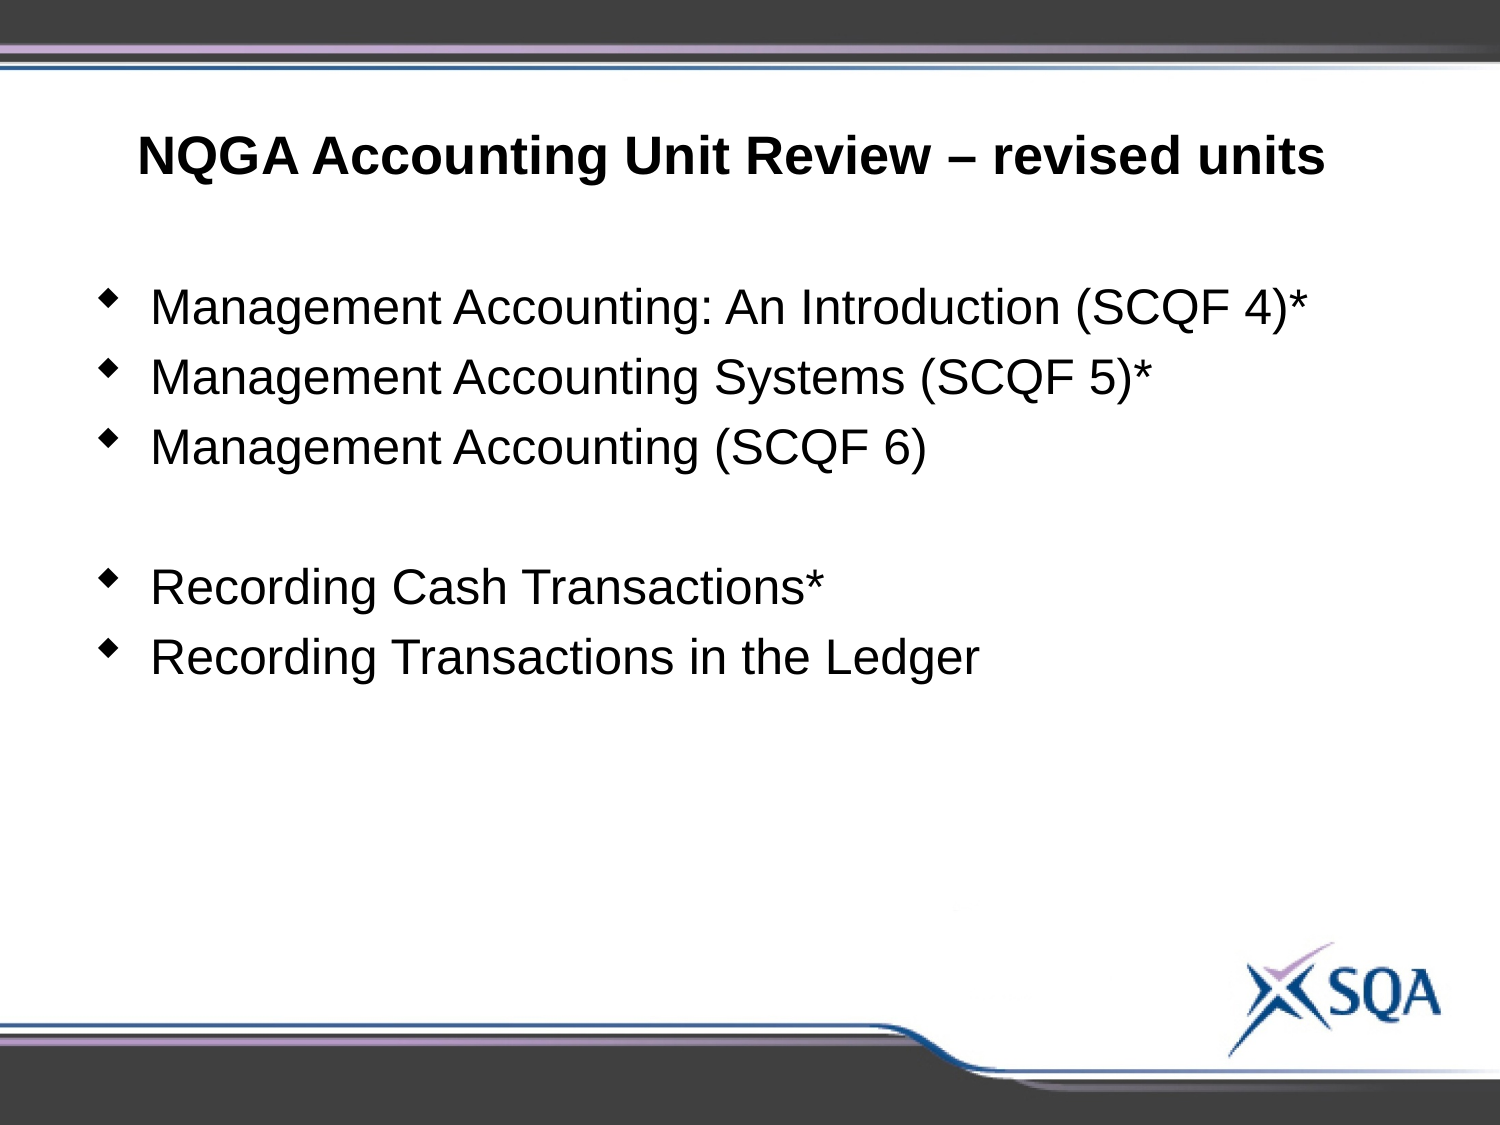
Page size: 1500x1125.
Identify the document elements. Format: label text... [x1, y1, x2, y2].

text_box NQGA Accounting Unit Review – revised units [76, 113, 1390, 208]
picture [0, 0, 1500, 1125]
text_box Management Accounting: An Introduction (SCQF 4)* Management Accounting Systems (SCQF 5)* Management Accounting (SCQF 6) Recording Cash Transactions* Recording Transactions in the Ledger [79, 267, 1473, 929]
